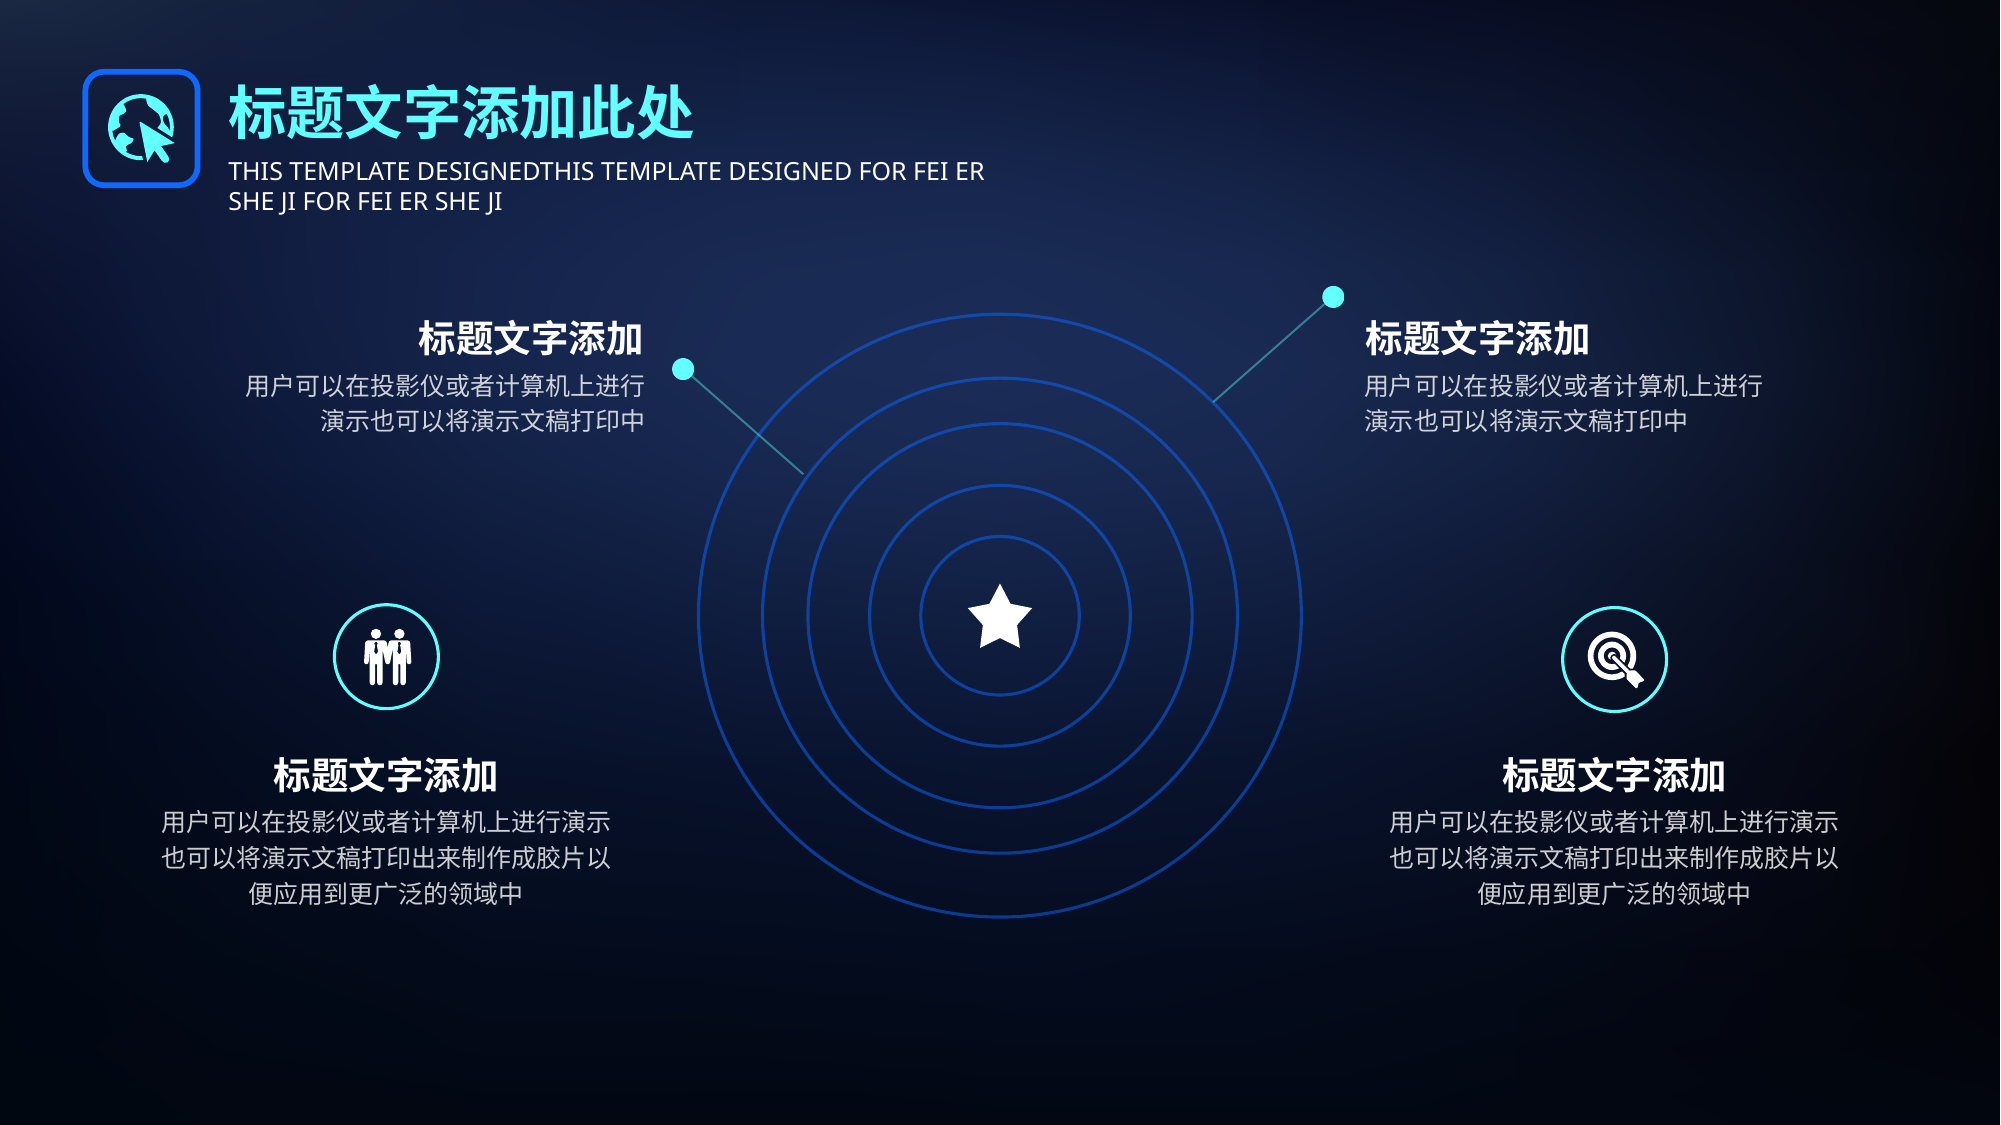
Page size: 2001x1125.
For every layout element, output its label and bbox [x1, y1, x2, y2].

picture [0, 0, 2000, 1125]
text_box [761, 377, 1239, 855]
text_box [1586, 630, 1646, 690]
text_box [672, 358, 804, 475]
text_box [144, 735, 629, 918]
text_box [1561, 606, 1668, 713]
text_box [363, 627, 413, 687]
text_box [1349, 298, 1787, 445]
text_box [806, 422, 1194, 809]
text_box [965, 581, 1035, 650]
text_box [697, 313, 1303, 919]
text_box [1213, 285, 1345, 403]
text_box [1372, 735, 1857, 918]
text_box [223, 298, 660, 445]
text_box [868, 484, 1132, 748]
text_box [333, 603, 440, 710]
text_box [919, 535, 1081, 697]
text_box [85, 68, 1014, 194]
